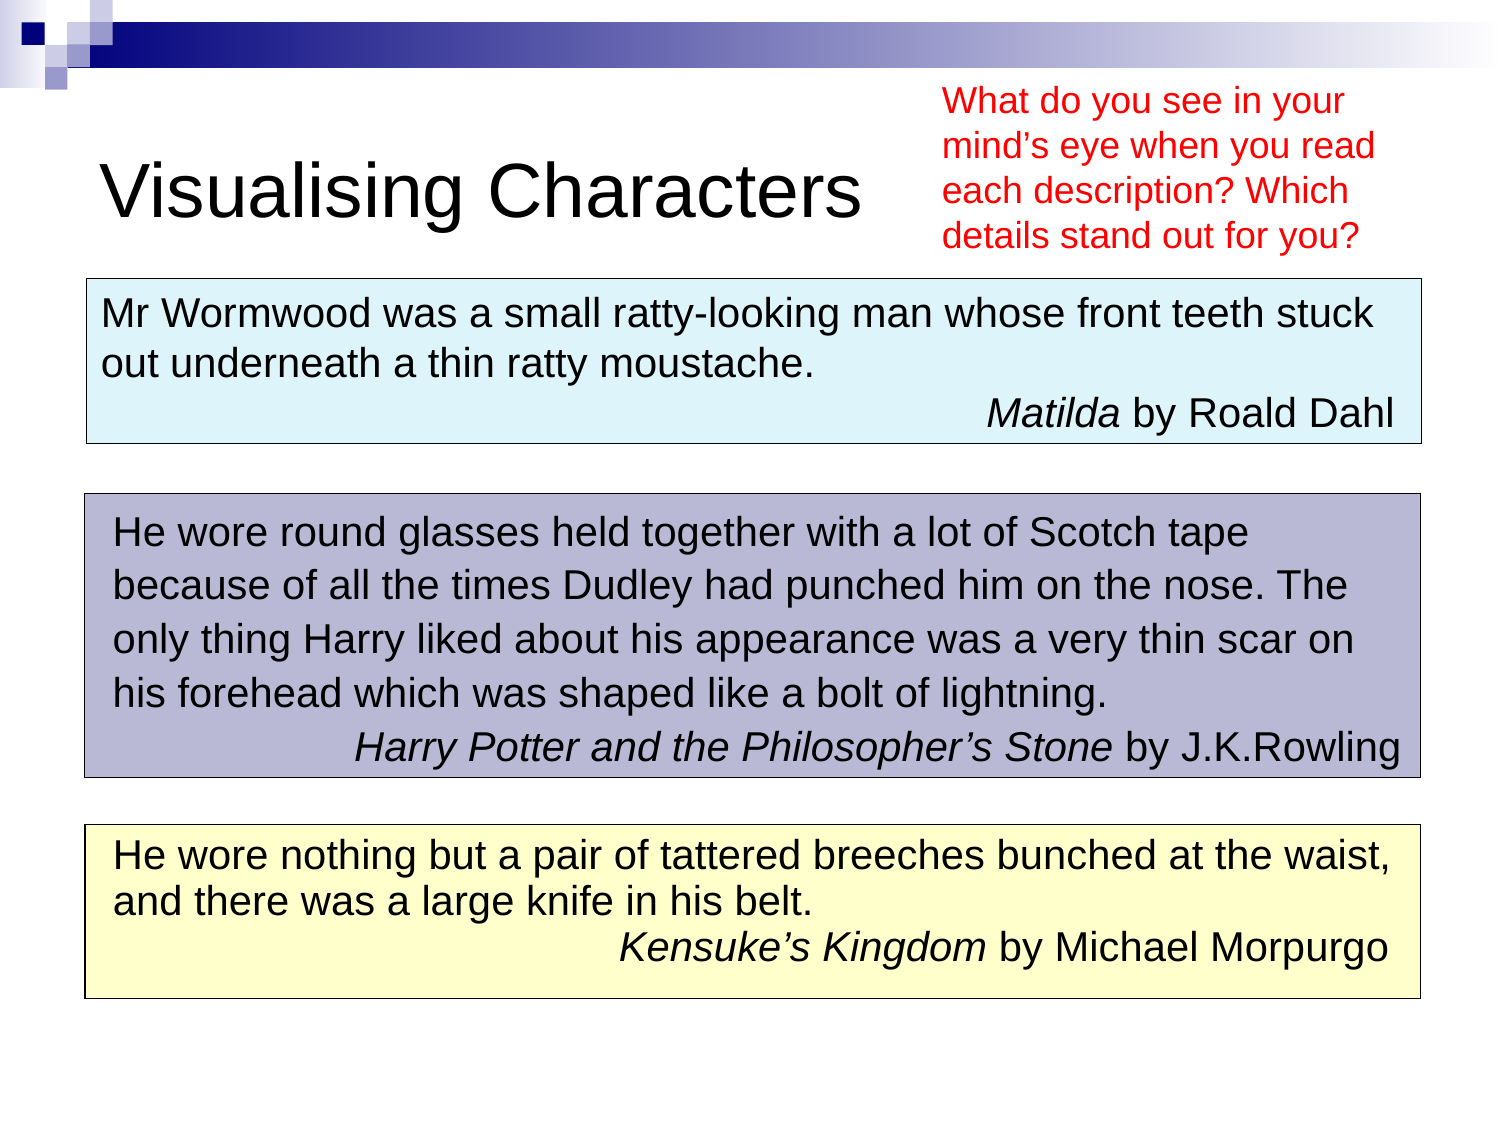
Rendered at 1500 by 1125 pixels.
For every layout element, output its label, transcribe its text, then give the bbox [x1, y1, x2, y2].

text_box Mr Wormwood was a small ratty-looking man whose front teeth stuck out underneath a thin ratty moustache. Matilda by Roald Dahl [86, 278, 1422, 444]
text_box He wore round glasses held together with a lot of Scotch tape because of all the times Dudley had punched him on the nose. The only thing Harry liked about his appearance was a very thin scar on his forehead which was shaped like a bolt of lightning. Harry Potter and the Philosopher’s Stone by J.K.Rowling [84, 493, 1421, 778]
text_box What do you see in your mind’s eye when you read each description? Which details stand out for you? [927, 68, 1459, 263]
list He wore nothing but a pair of tattered breeches bunched at the waist, and there was a large knife in his belt. Kensuke’s Kingdom by Michael Morpurgo [84, 824, 1421, 999]
title Visualising Characters [84, 126, 927, 247]
